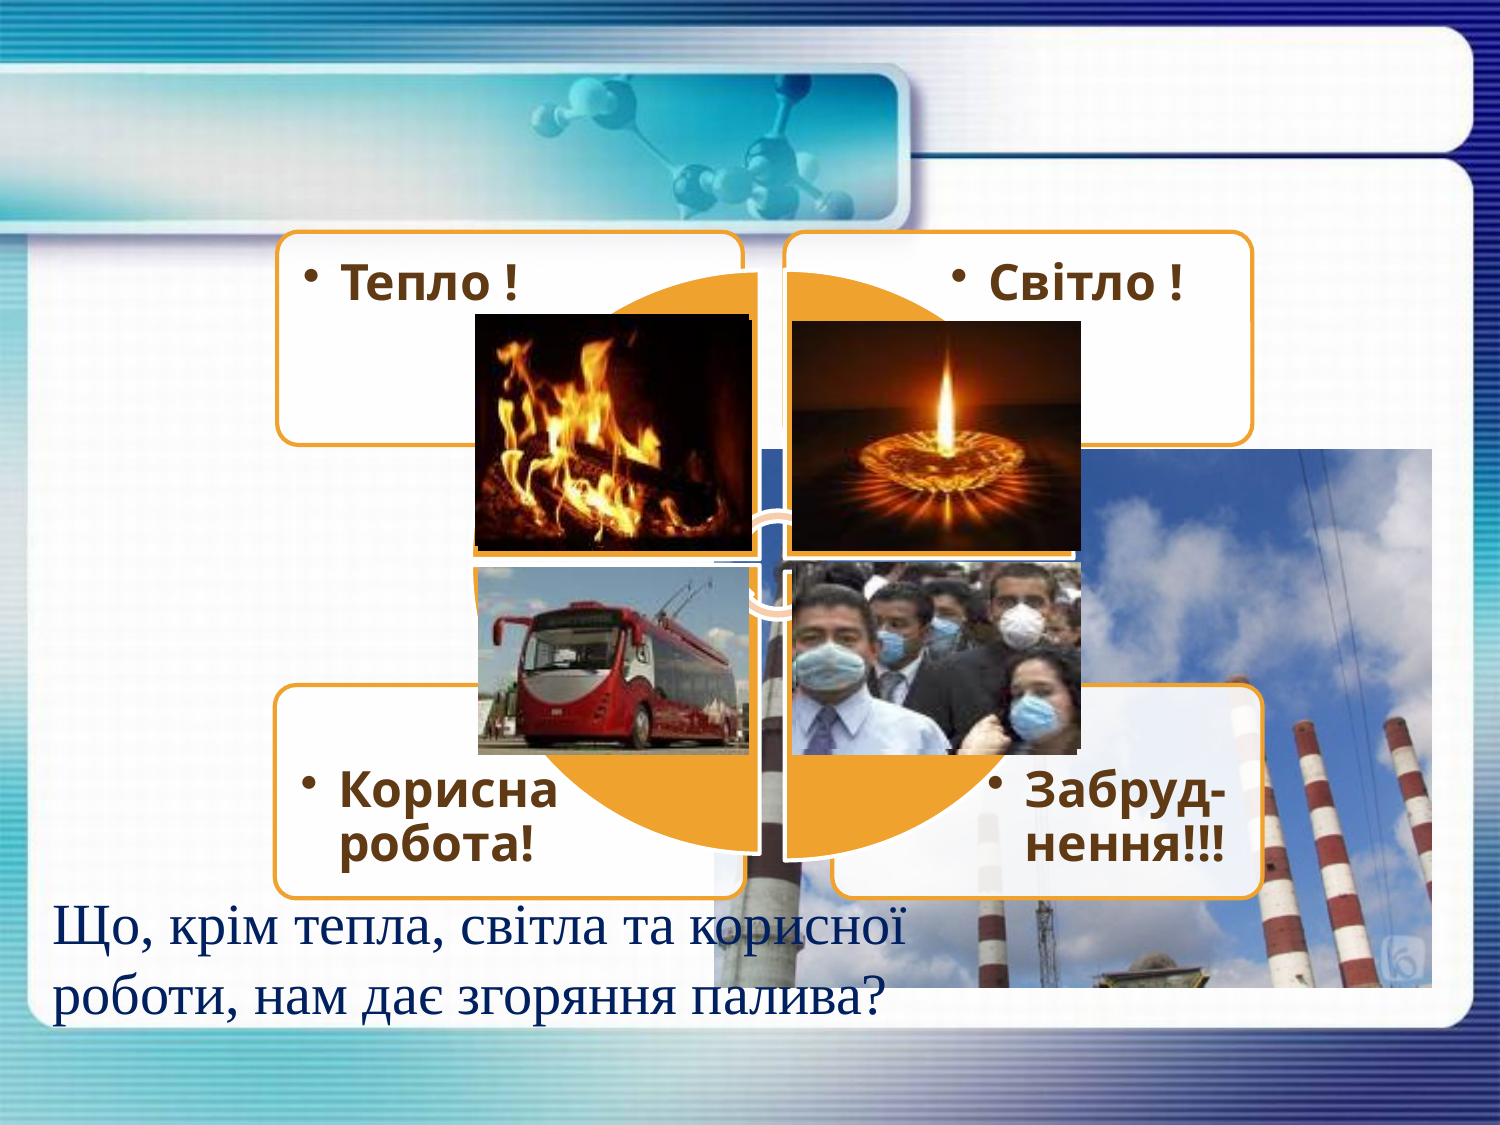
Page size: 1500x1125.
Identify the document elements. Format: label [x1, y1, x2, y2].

picture [0, 0, 1500, 1125]
text_box [197, 231, 1360, 899]
